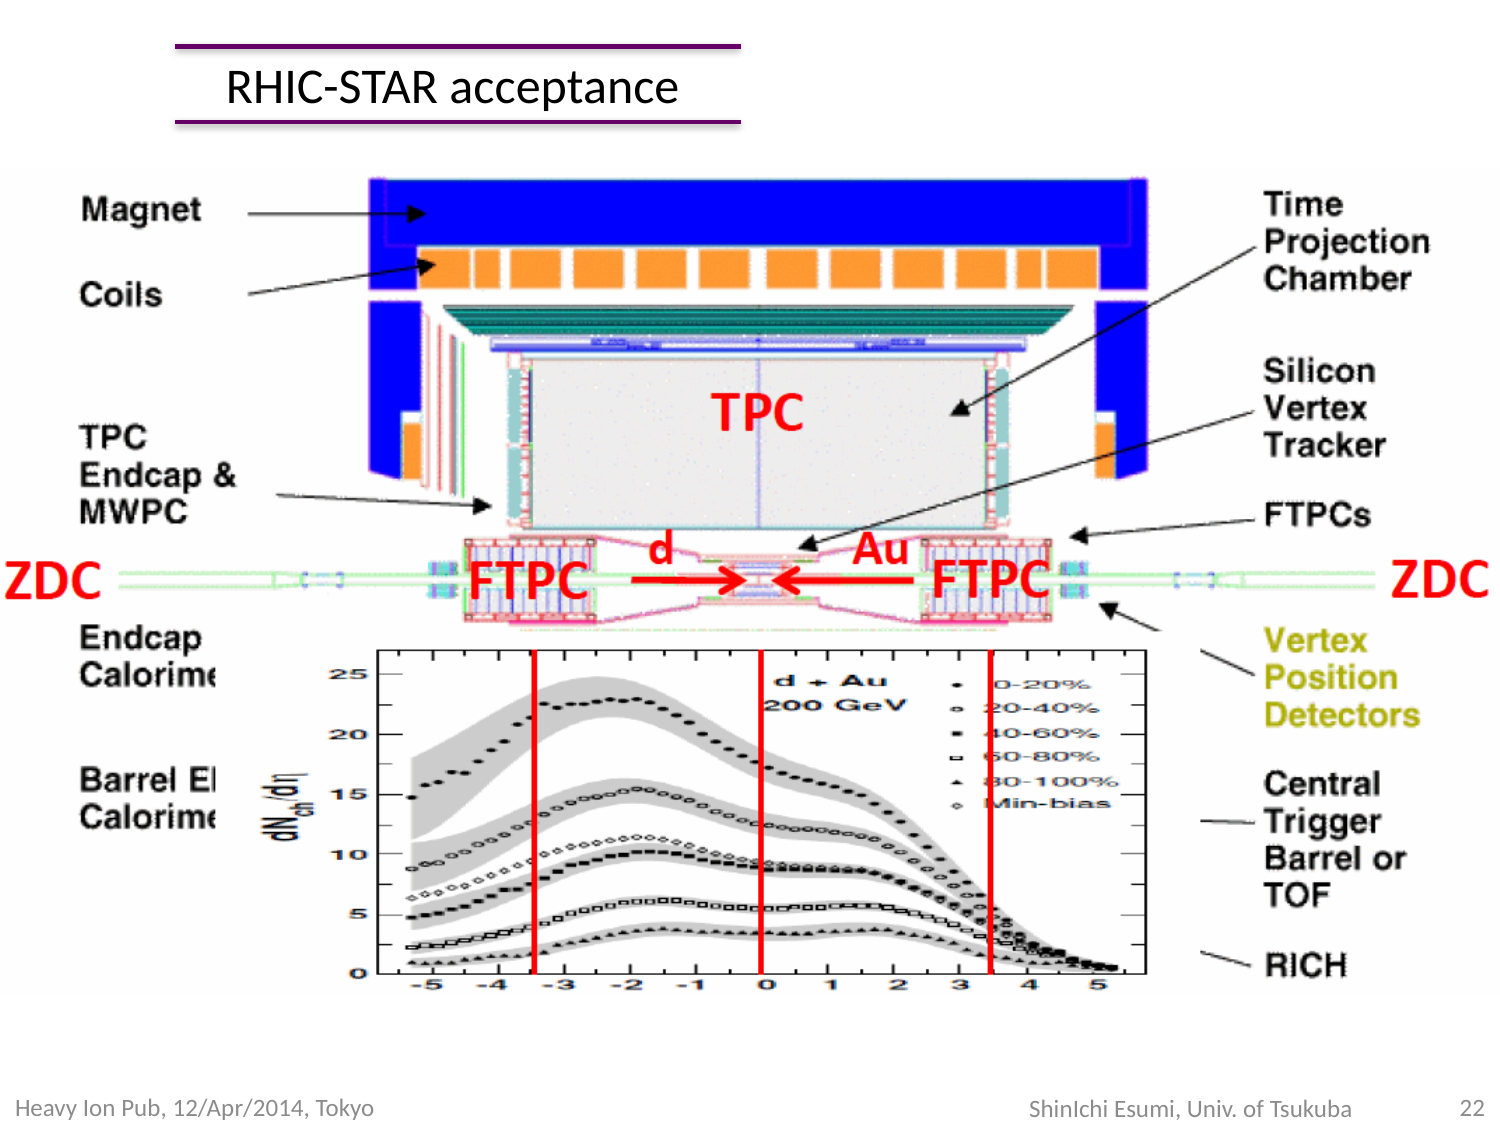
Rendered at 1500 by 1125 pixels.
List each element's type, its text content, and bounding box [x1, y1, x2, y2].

slide_number 22 [1402, 1087, 1500, 1125]
slide_number Heavy Ion Pub, 12/Apr/2014, Tokyo [0, 1087, 405, 1125]
picture [0, 169, 1500, 996]
footer ShinIchi Esumi, Univ. of Tsukuba [1001, 1087, 1381, 1125]
text_box RHIC-STAR acceptance [175, 55, 742, 119]
